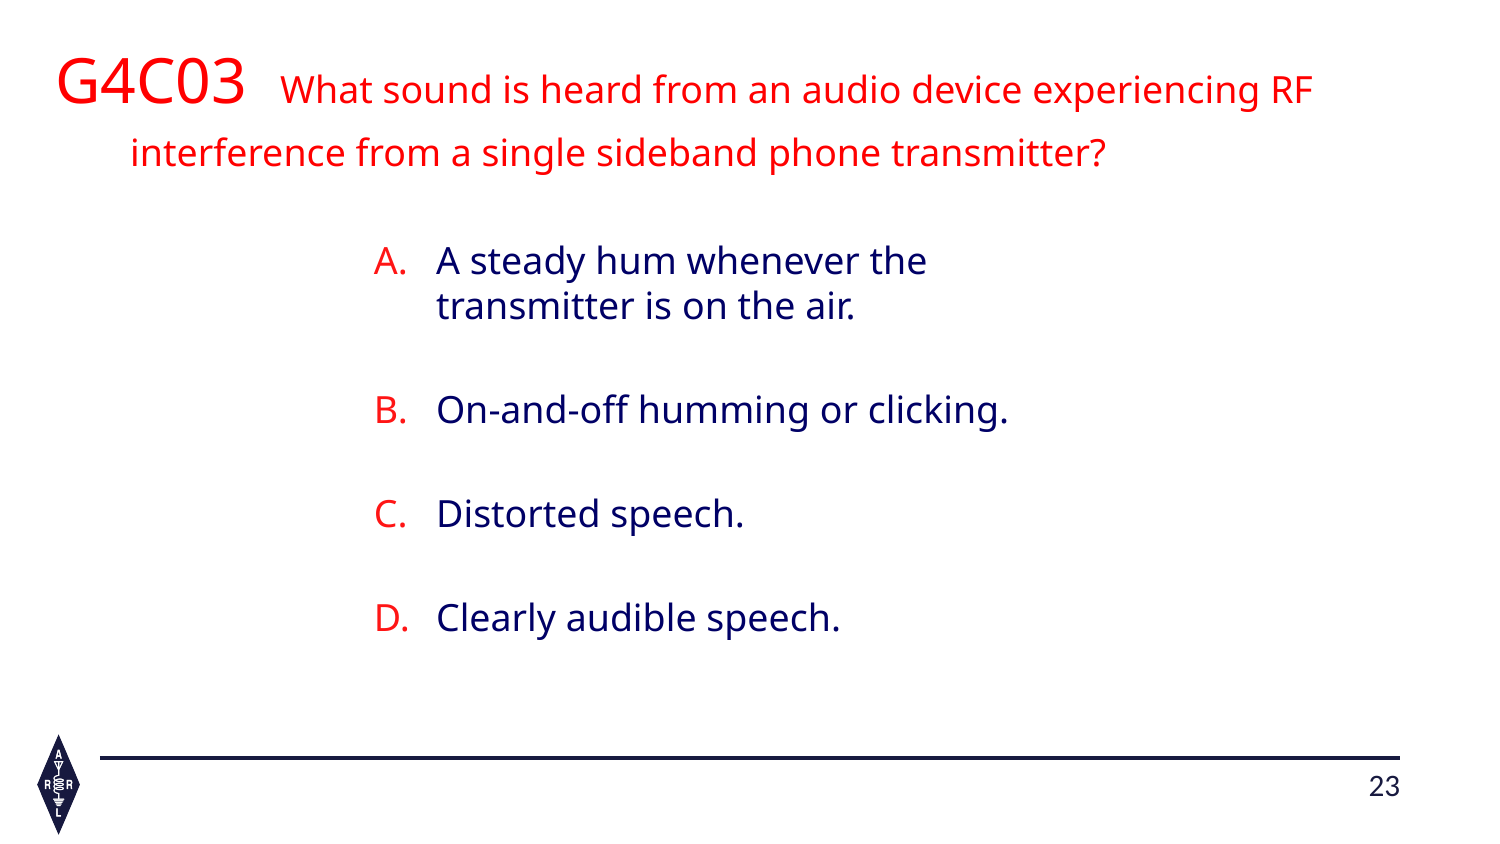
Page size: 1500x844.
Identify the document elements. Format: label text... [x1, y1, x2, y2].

slide_number 23 [1302, 761, 1400, 807]
text_box G4C03 What sound is heard from an audio device experiencing RF interference from a single sideband phone transmitter? phone transmitter? [46, 36, 1454, 198]
picture [37, 734, 80, 835]
text_box A steady hum whenever the transmitter is on the air. On-and-off humming or clicking. Distorted speech. Clearly audible speech. [365, 232, 1135, 682]
